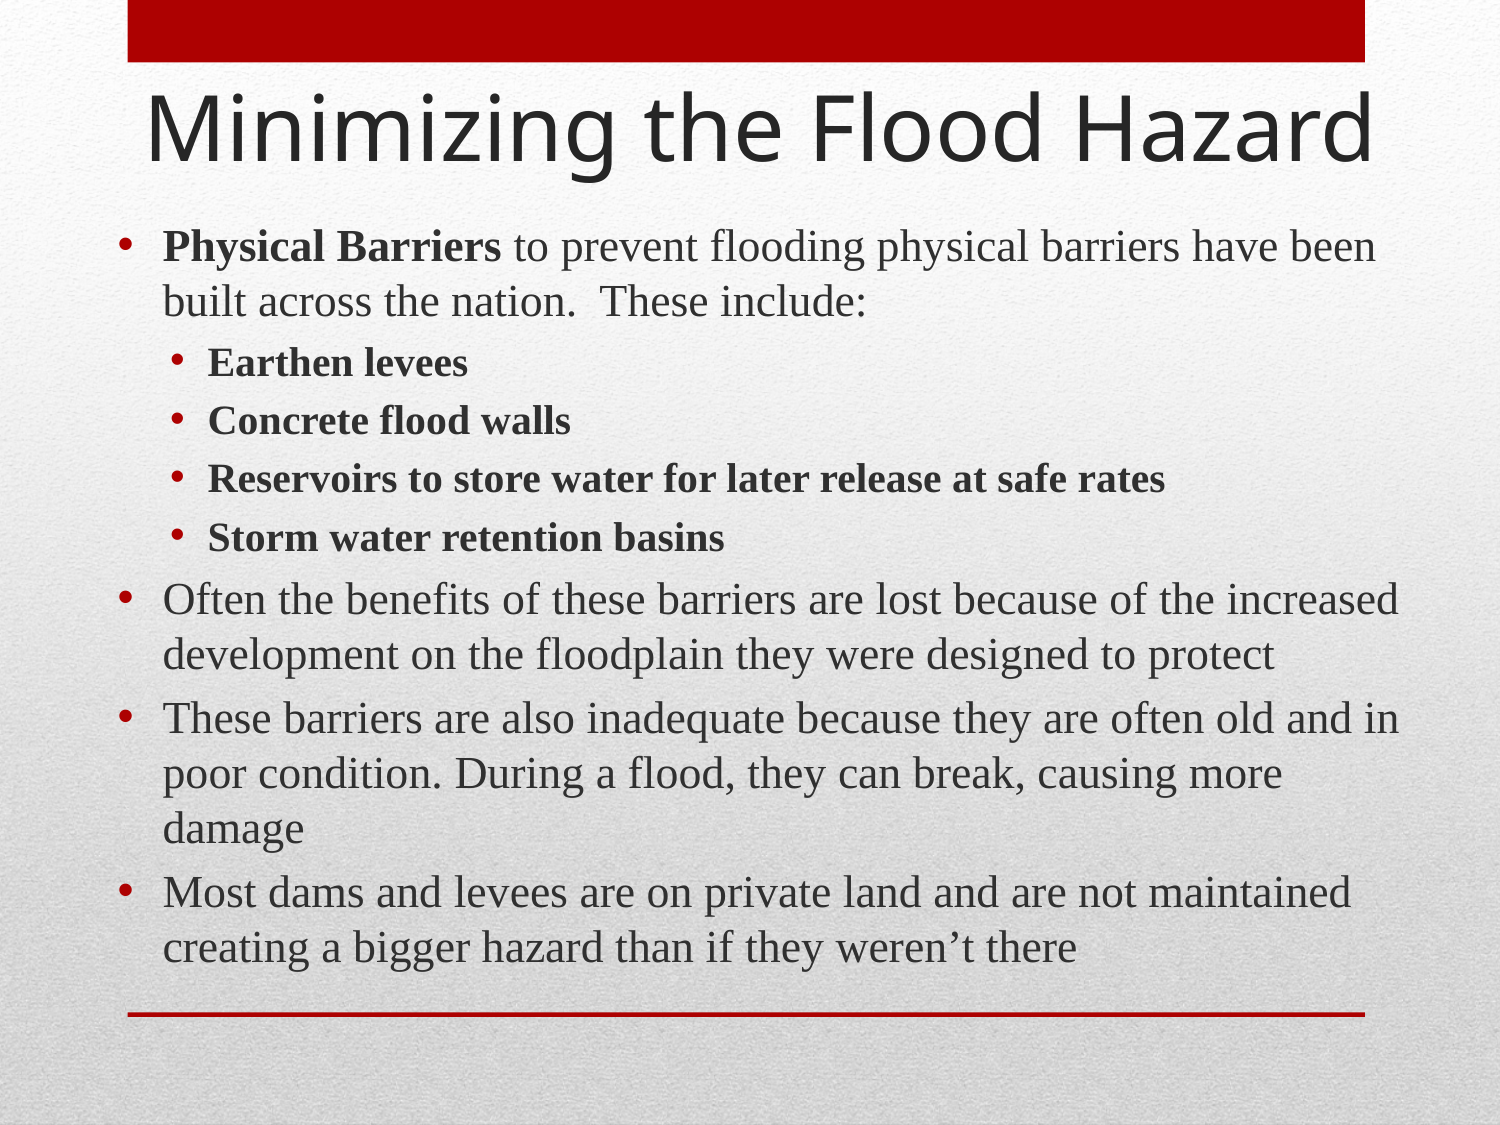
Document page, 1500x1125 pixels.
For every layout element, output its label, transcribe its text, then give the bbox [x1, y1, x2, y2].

title Minimizing the Flood Hazard [62, 0, 1460, 188]
list Physical Barriers to prevent flooding physical barriers have been built across the nation. These include: Earthen levees Concrete flood walls Reservoirs to store water for later release at safe rates Storm water retention basins Often the benefits of these barriers are lost because of the increased development on the floodplain they were designed to protect These barriers are also inadequate because they are often old and in poor condition. During a flood, they can break, causing more damage Most dams and levees are on private land and are not maintained creating a bigger hazard than if they weren’t there [50, 187, 1425, 1000]
